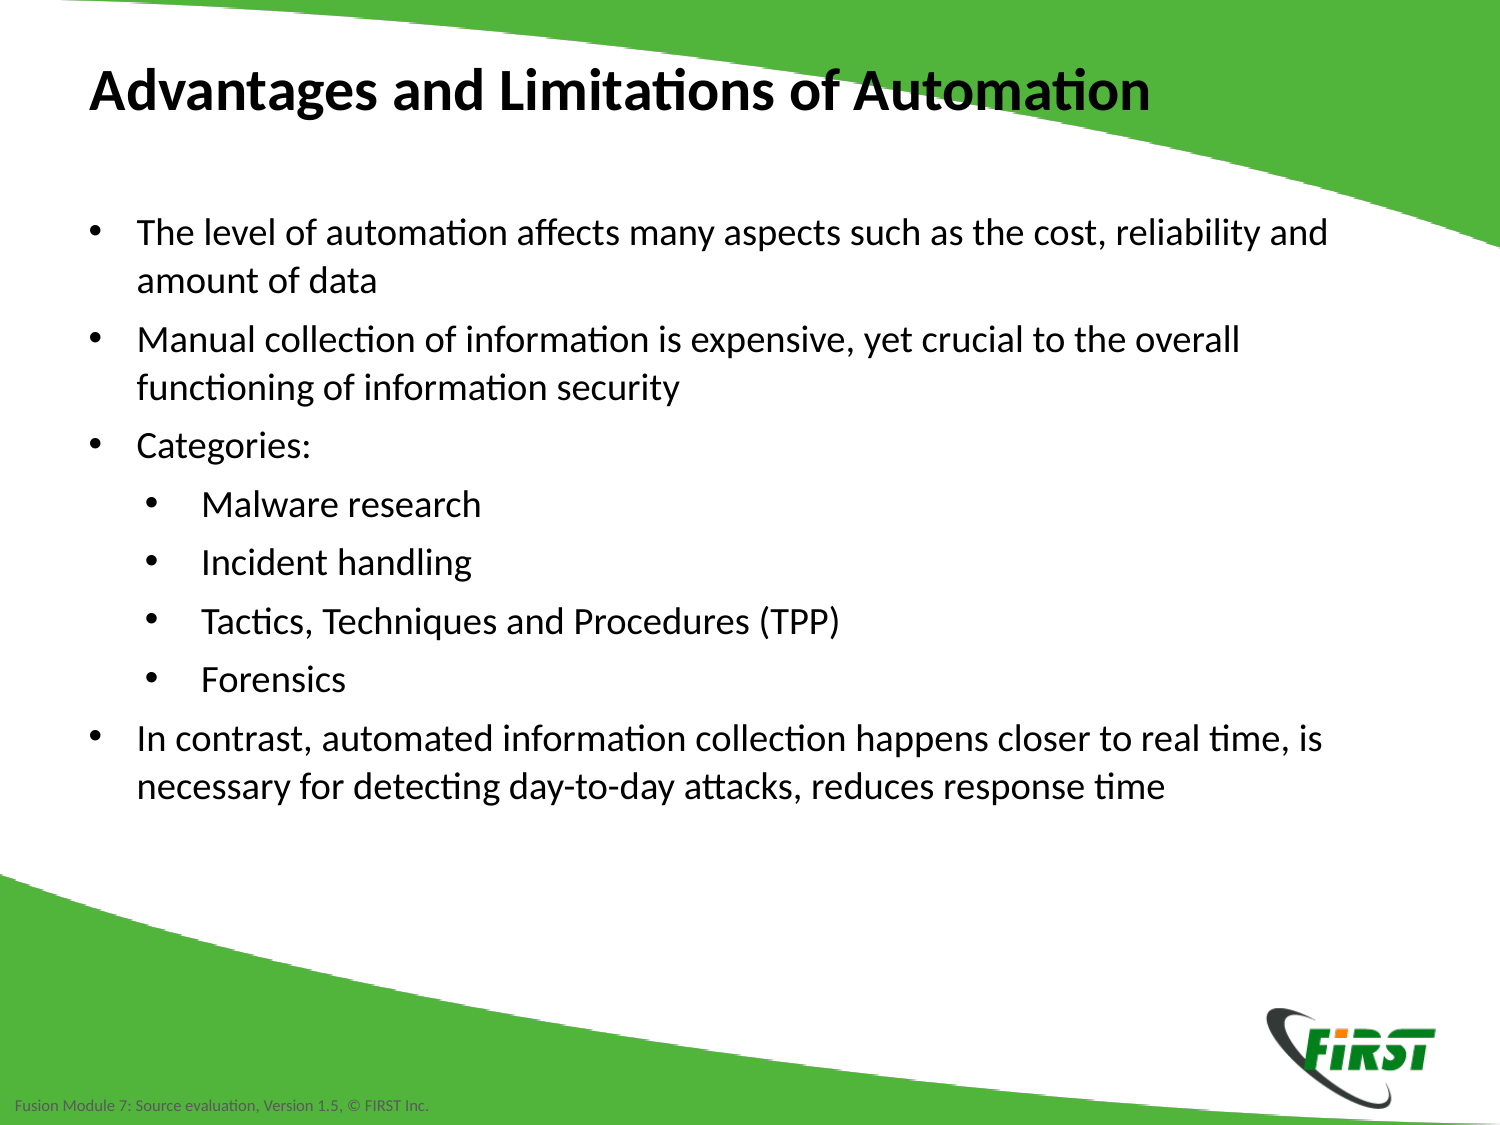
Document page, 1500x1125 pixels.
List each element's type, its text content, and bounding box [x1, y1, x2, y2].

text_box The level of automation affects many aspects such as the cost, reliability and amount of data Manual collection of information is expensive, yet crucial to the overall functioning of information security Categories: Malware research Incident handling Tactics, Techniques and Procedures (TPP) Forensics In contrast, automated information collection happens closer to real time, is necessary for detecting day-to-day attacks, reduces response time [73, 197, 1375, 904]
picture [0, 0, 1500, 1125]
text_box Advantages and Limitations of Automation [75, 57, 1425, 125]
